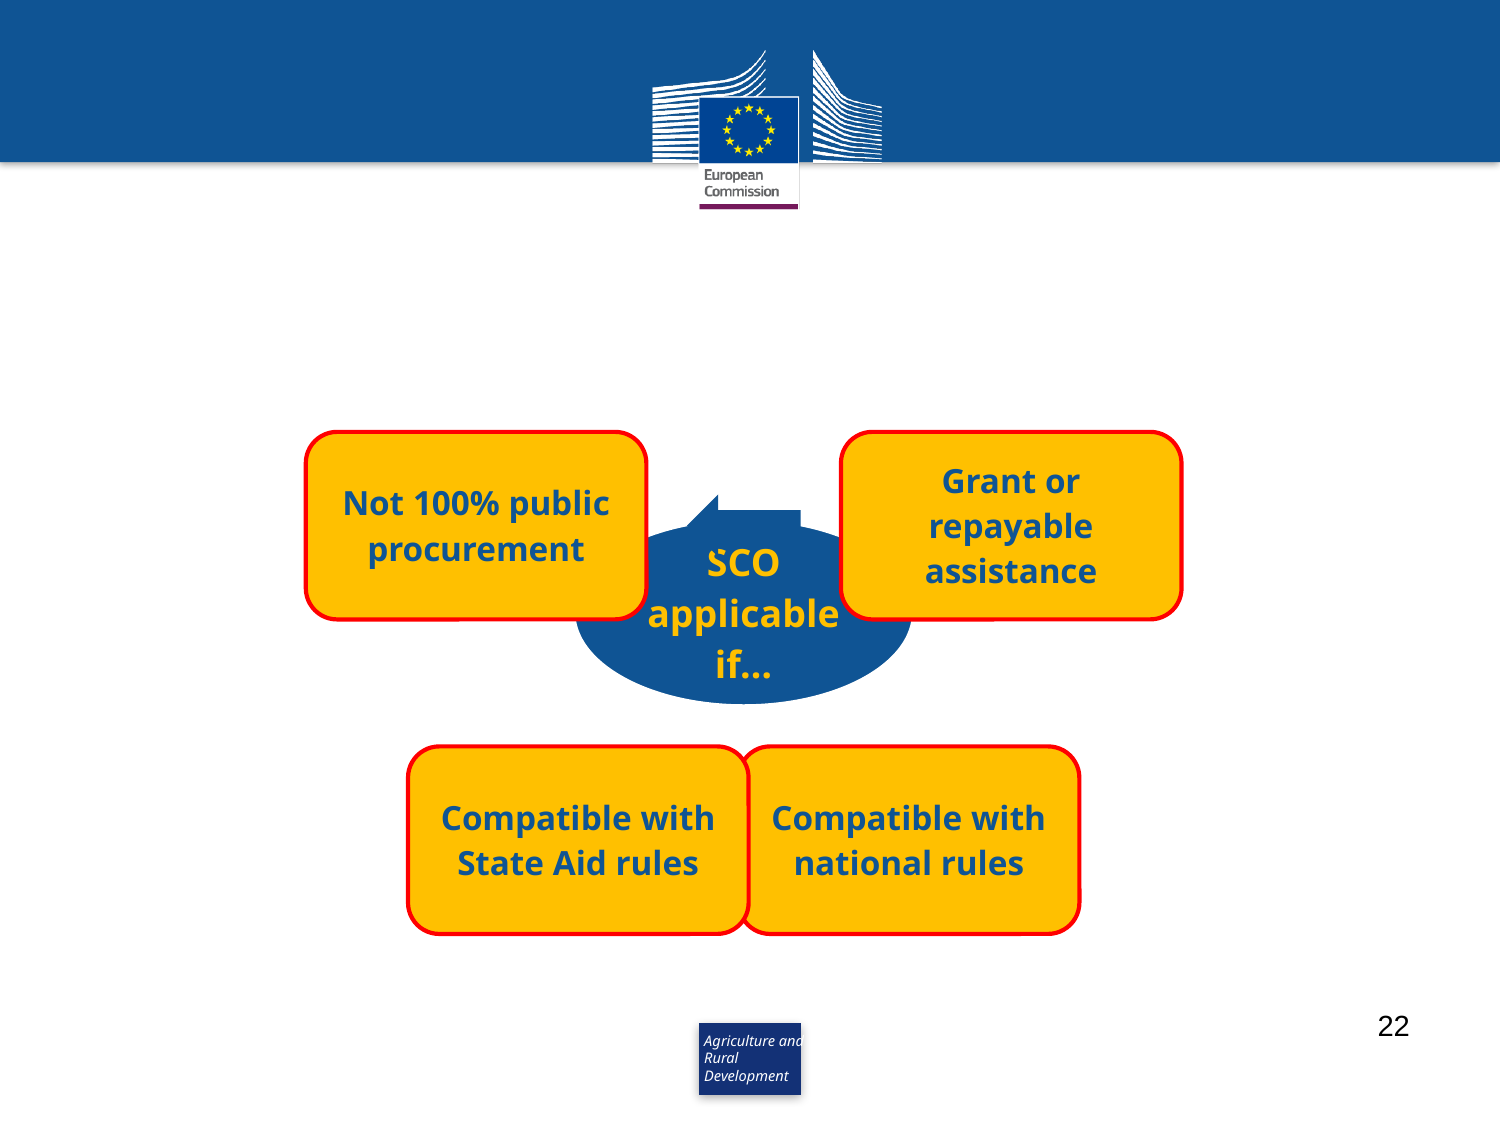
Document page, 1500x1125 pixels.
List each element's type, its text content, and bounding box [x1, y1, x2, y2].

slide_number 22 [1074, 999, 1426, 1078]
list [62, 237, 1426, 988]
picture [615, 50, 882, 237]
